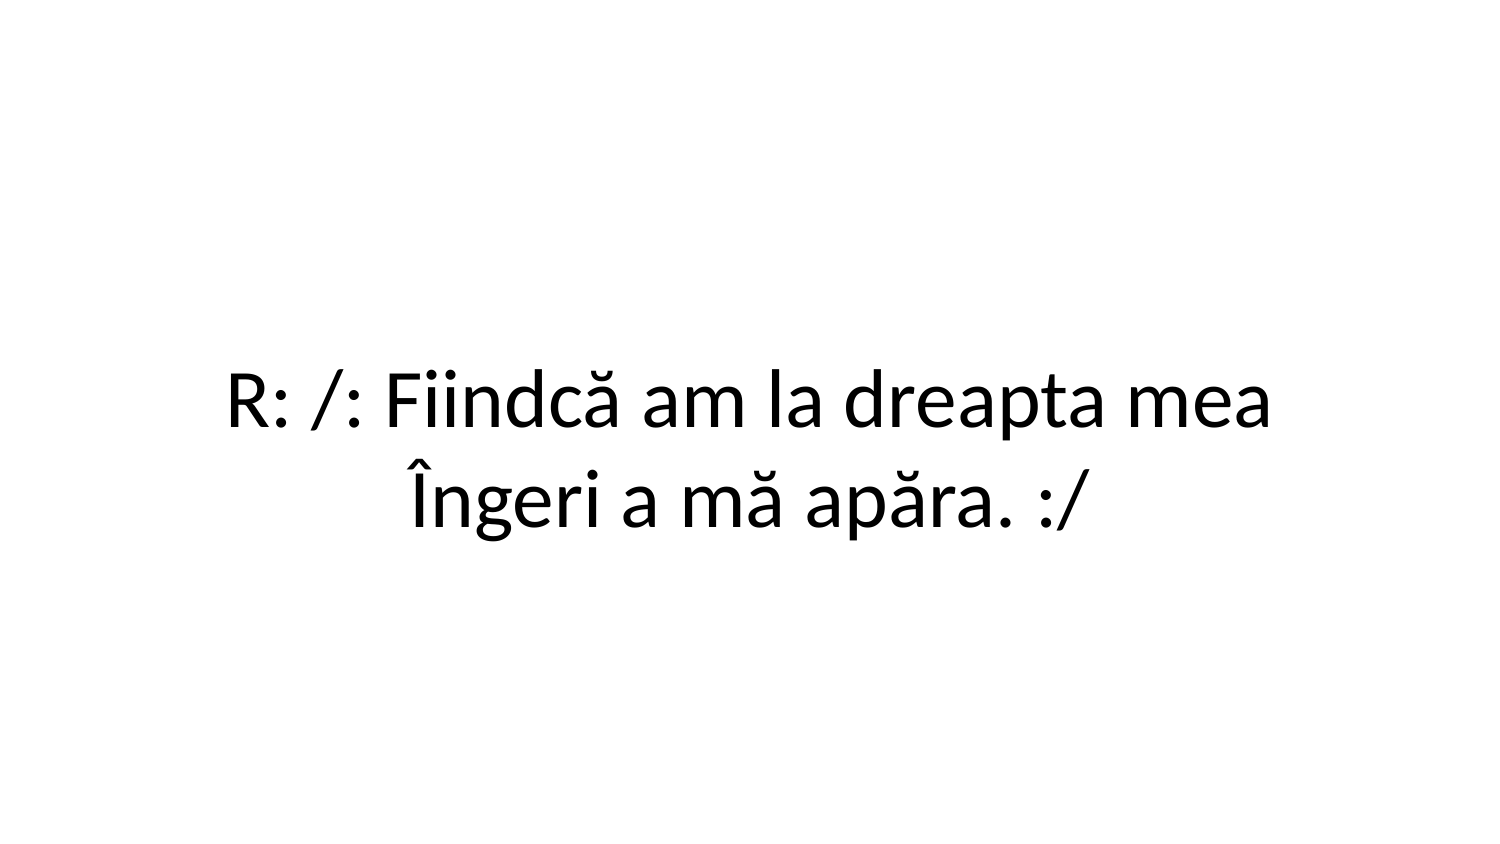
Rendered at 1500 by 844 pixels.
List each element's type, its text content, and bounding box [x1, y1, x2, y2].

text_box R: /: Fiindcă am la dreapta mea Îngeri a mă apăra. :/ [210, 292, 1290, 552]
